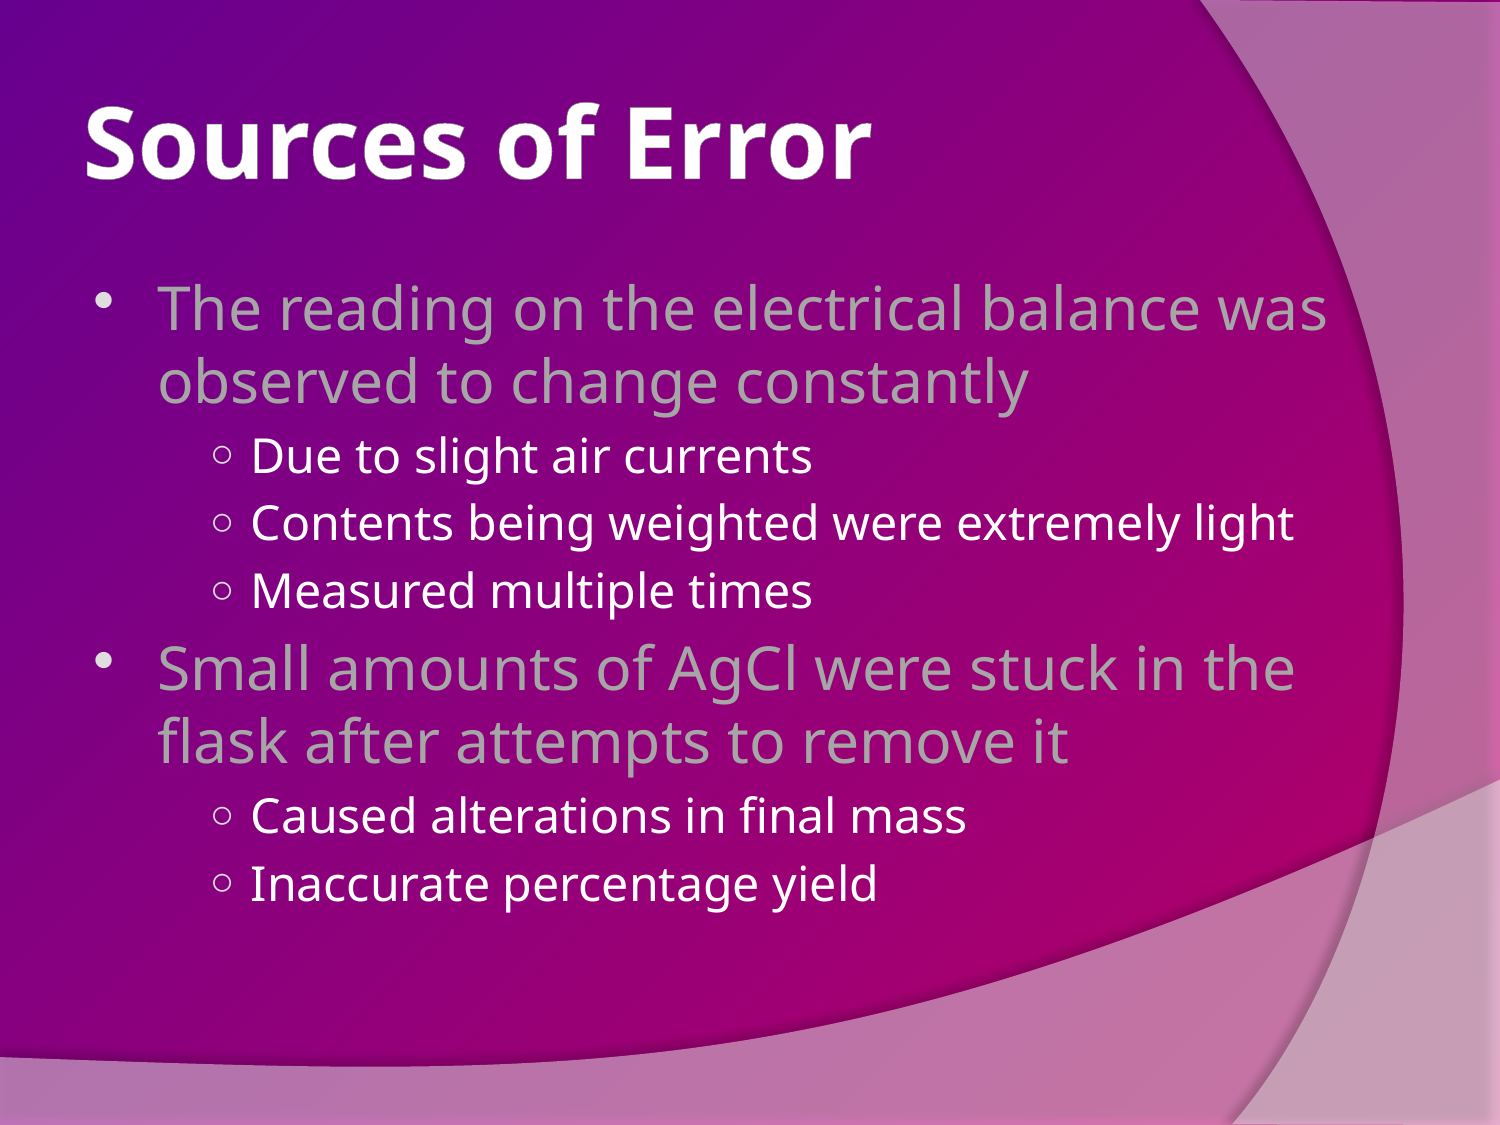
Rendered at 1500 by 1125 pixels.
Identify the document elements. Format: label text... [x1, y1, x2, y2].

list The reading on the electrical balance was observed to change constantly Due to slight air currents Contents being weighted were extremely light Measured multiple times Small amounts of AgCl were stuck in the flask after attempts to remove it Caused alterations in final mass Inaccurate percentage yield [75, 262, 1360, 1055]
title Sources of Error [75, 45, 1300, 233]
